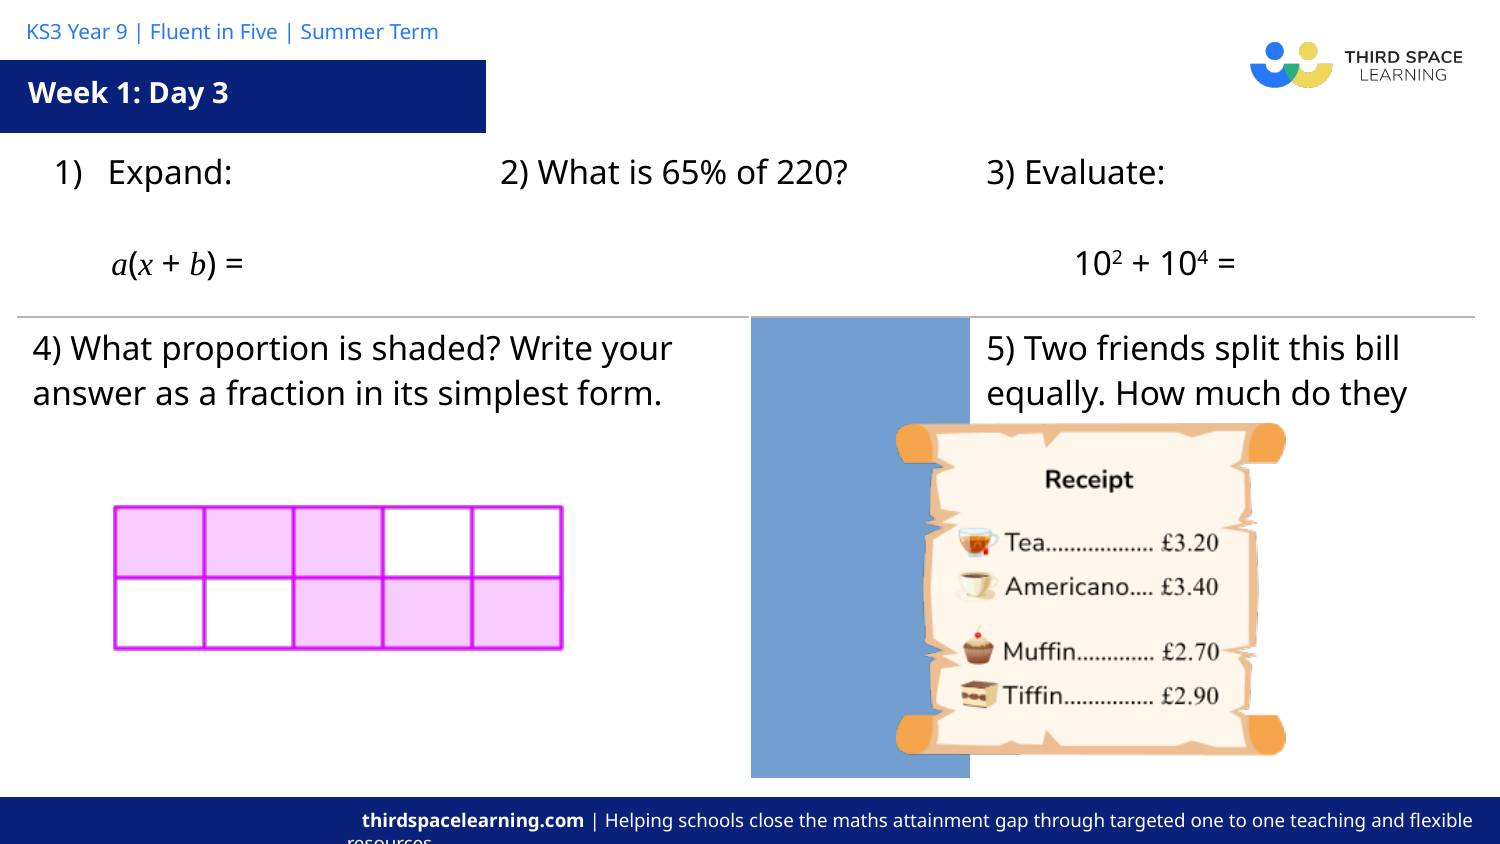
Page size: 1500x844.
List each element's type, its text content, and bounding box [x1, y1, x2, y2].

text_box Week 1: Day 3 [13, 59, 383, 125]
picture [896, 423, 1287, 756]
picture [112, 505, 564, 651]
table_header Expand: a(x + b) = [19, 142, 484, 316]
table_header 3) Evaluate: 102 + 104 = [972, 142, 1474, 316]
picture [1250, 33, 1465, 99]
table_header 2) What is 65% of 220? [486, 142, 970, 316]
table_cell 4) What proportion is shaded? Write your answer as a fraction in its simplest form. [19, 318, 749, 777]
table_cell 5) Two friends split this bill equally. How much do they each pay? [972, 318, 1474, 777]
